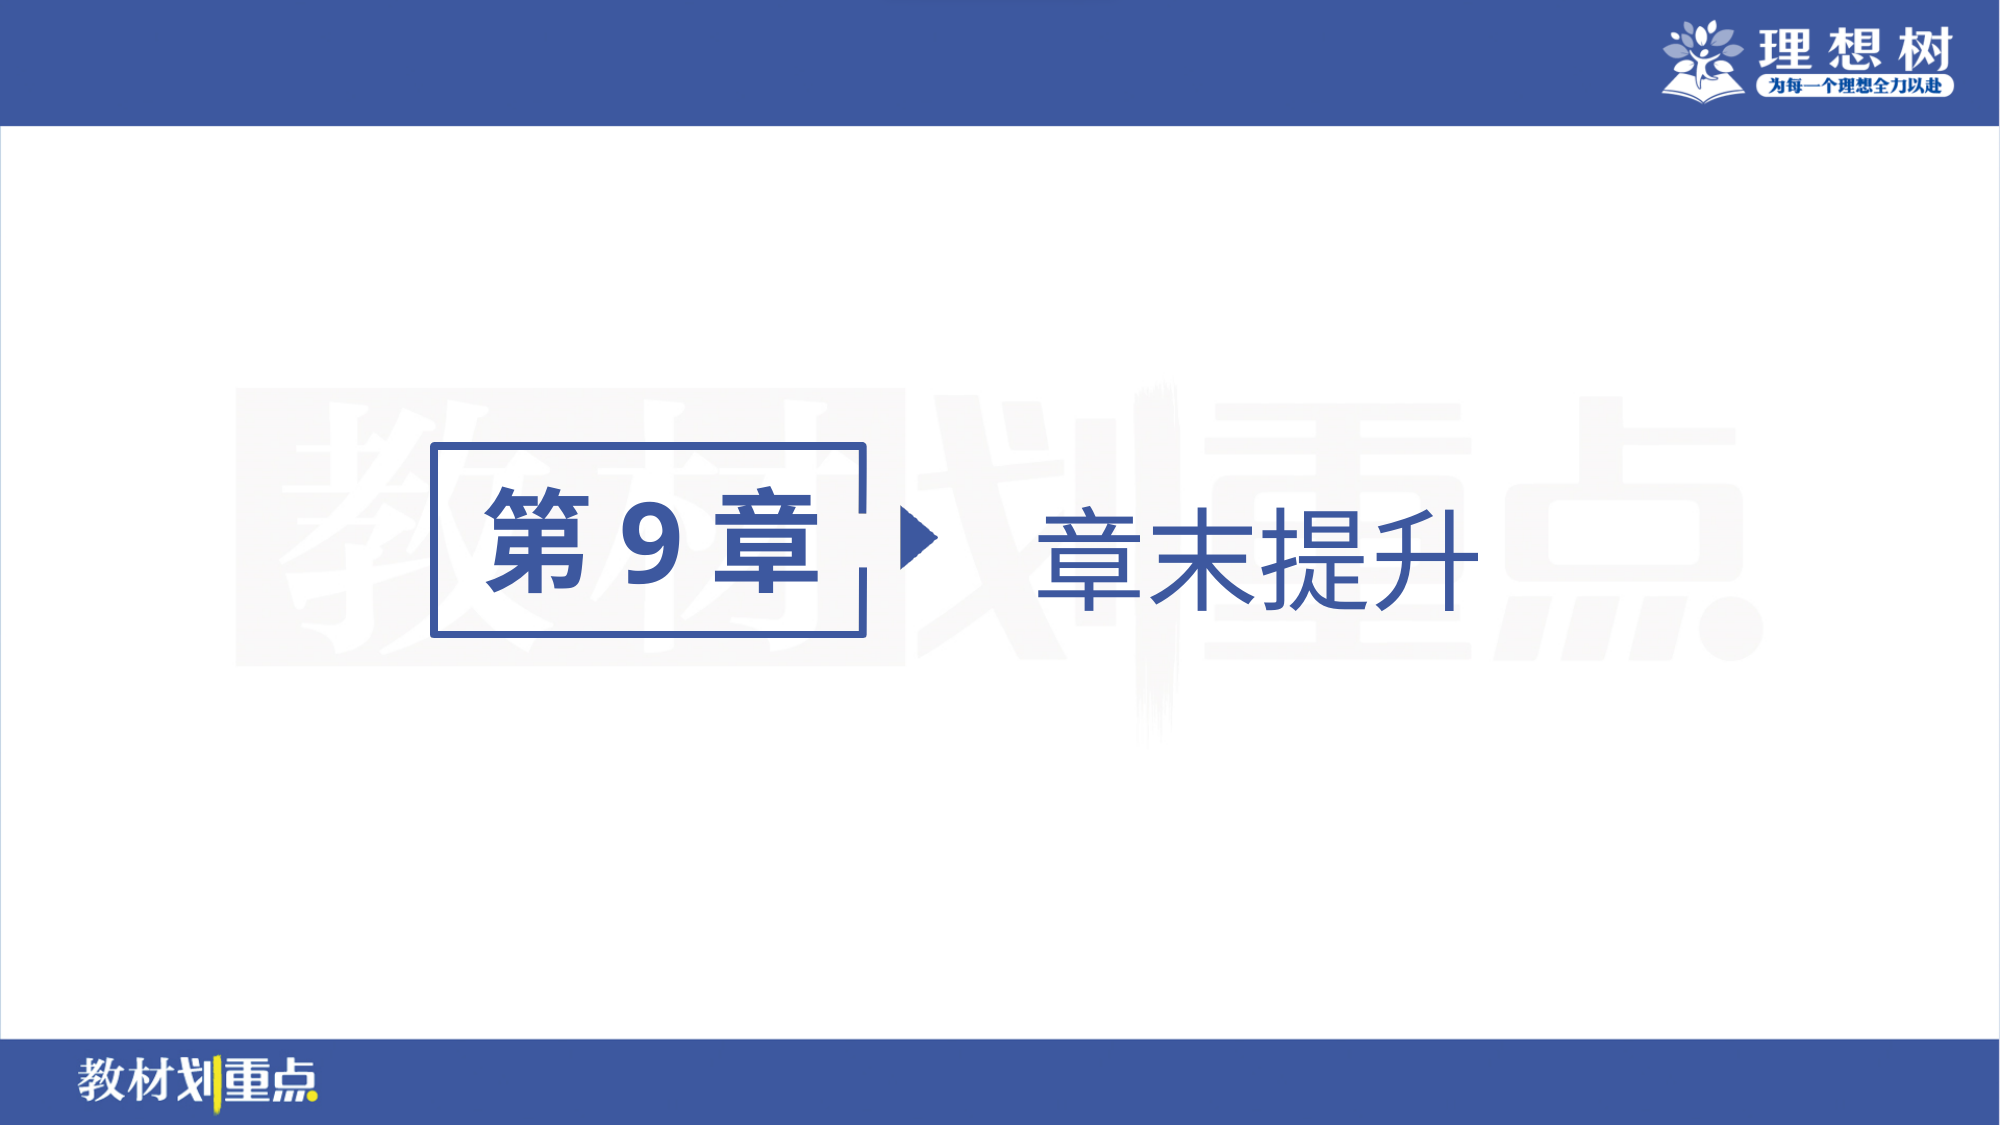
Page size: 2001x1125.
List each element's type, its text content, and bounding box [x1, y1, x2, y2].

text_box 章末提升 [1033, 424, 2000, 635]
picture [0, 0, 2000, 1125]
